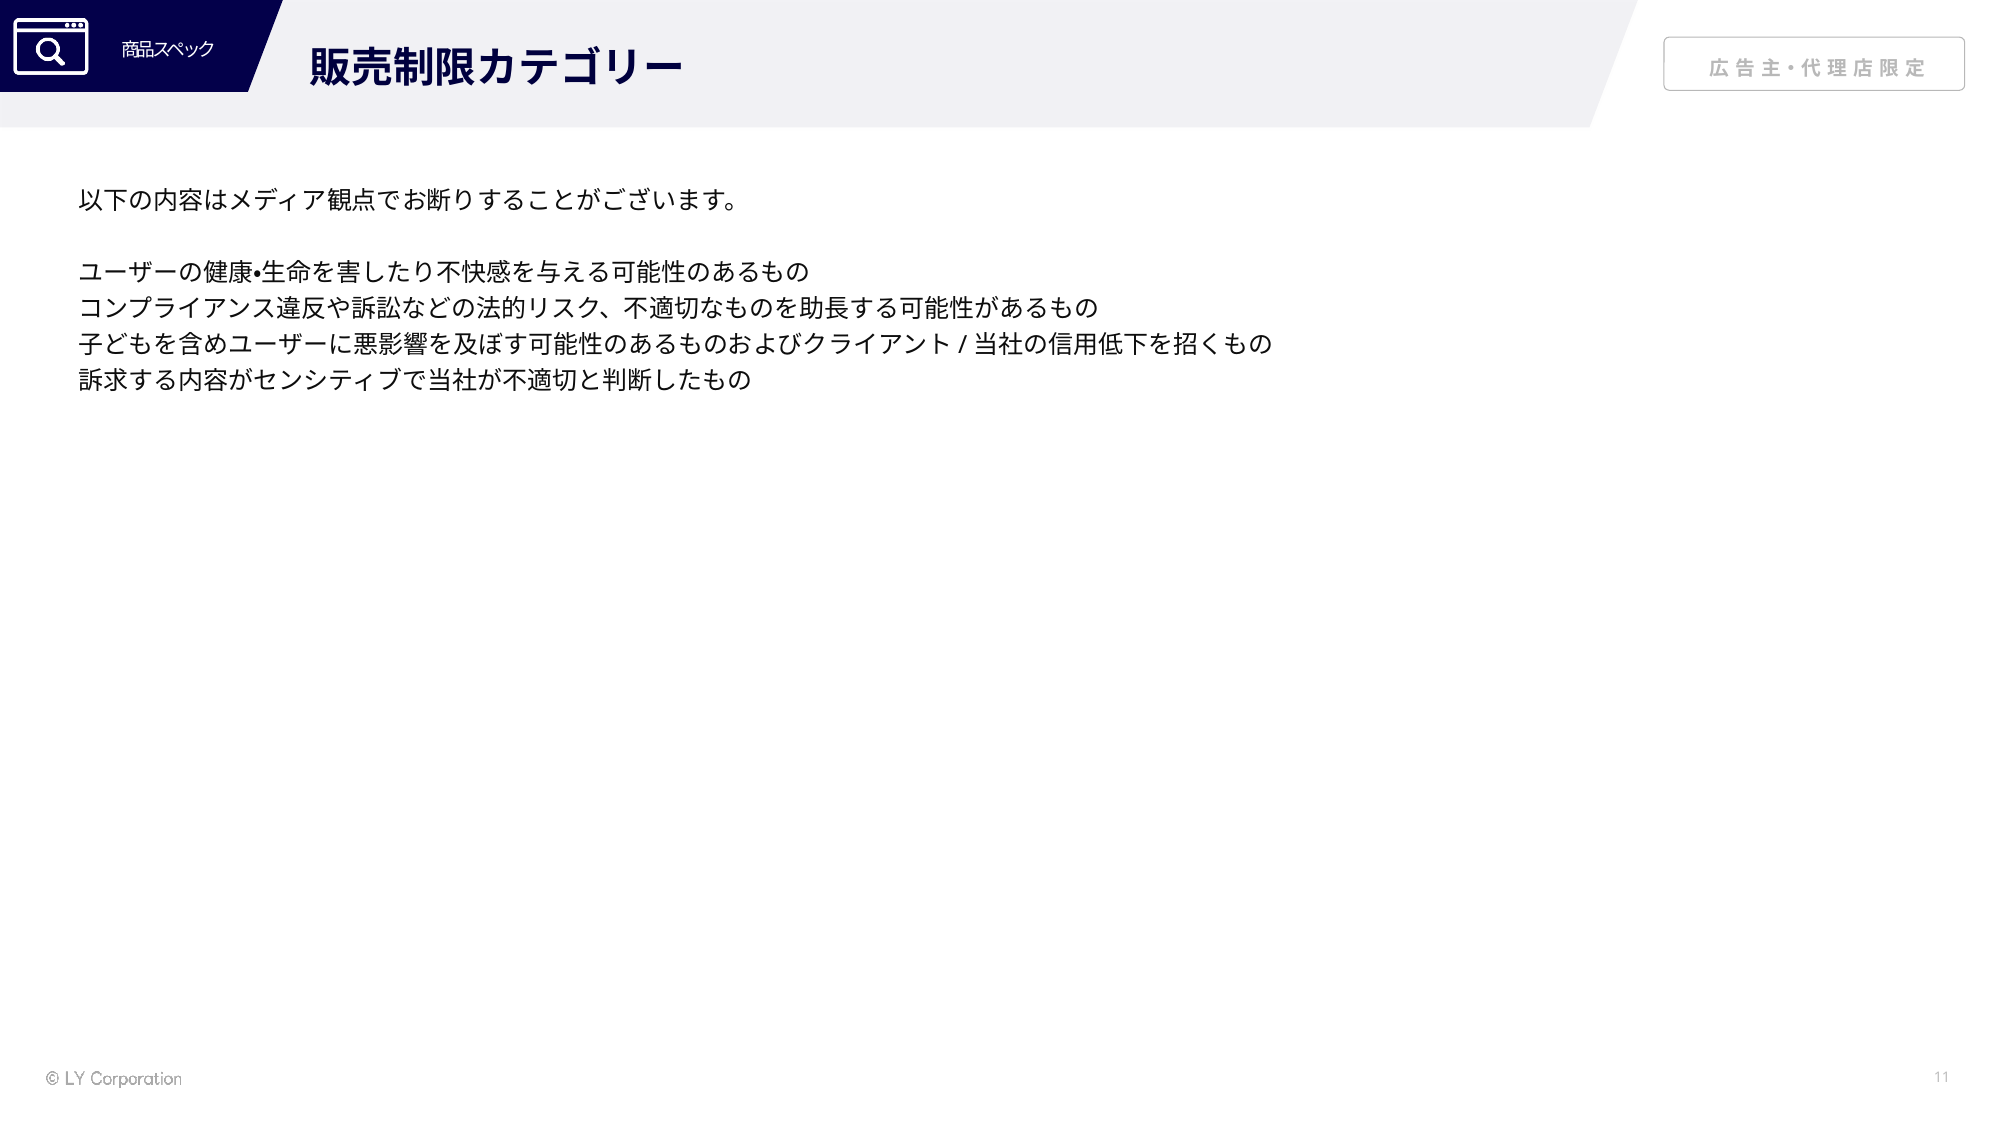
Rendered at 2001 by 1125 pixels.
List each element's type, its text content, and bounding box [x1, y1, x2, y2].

list 販売制限カテゴリー [309, 41, 1645, 97]
picture [9, 5, 92, 87]
text_box 以下の内容はメディア観点でお断りすることがございます。 ユーザーの健康・生命を害したり不快感を与える可能性のあるもの コンプライアンス違反や訴訟などの法的リスク、不適切なものを助長する可能性があるもの 子どもを含めユーザーに悪影響を及ぼす可能性のあるものおよびクライアント/当社の信用低下を招くもの 訴求する内容がセンシティブで当社が不適切と判断したもの [78, 178, 1922, 395]
list 商品スペック [97, 13, 240, 81]
picture [46, 1071, 181, 1088]
